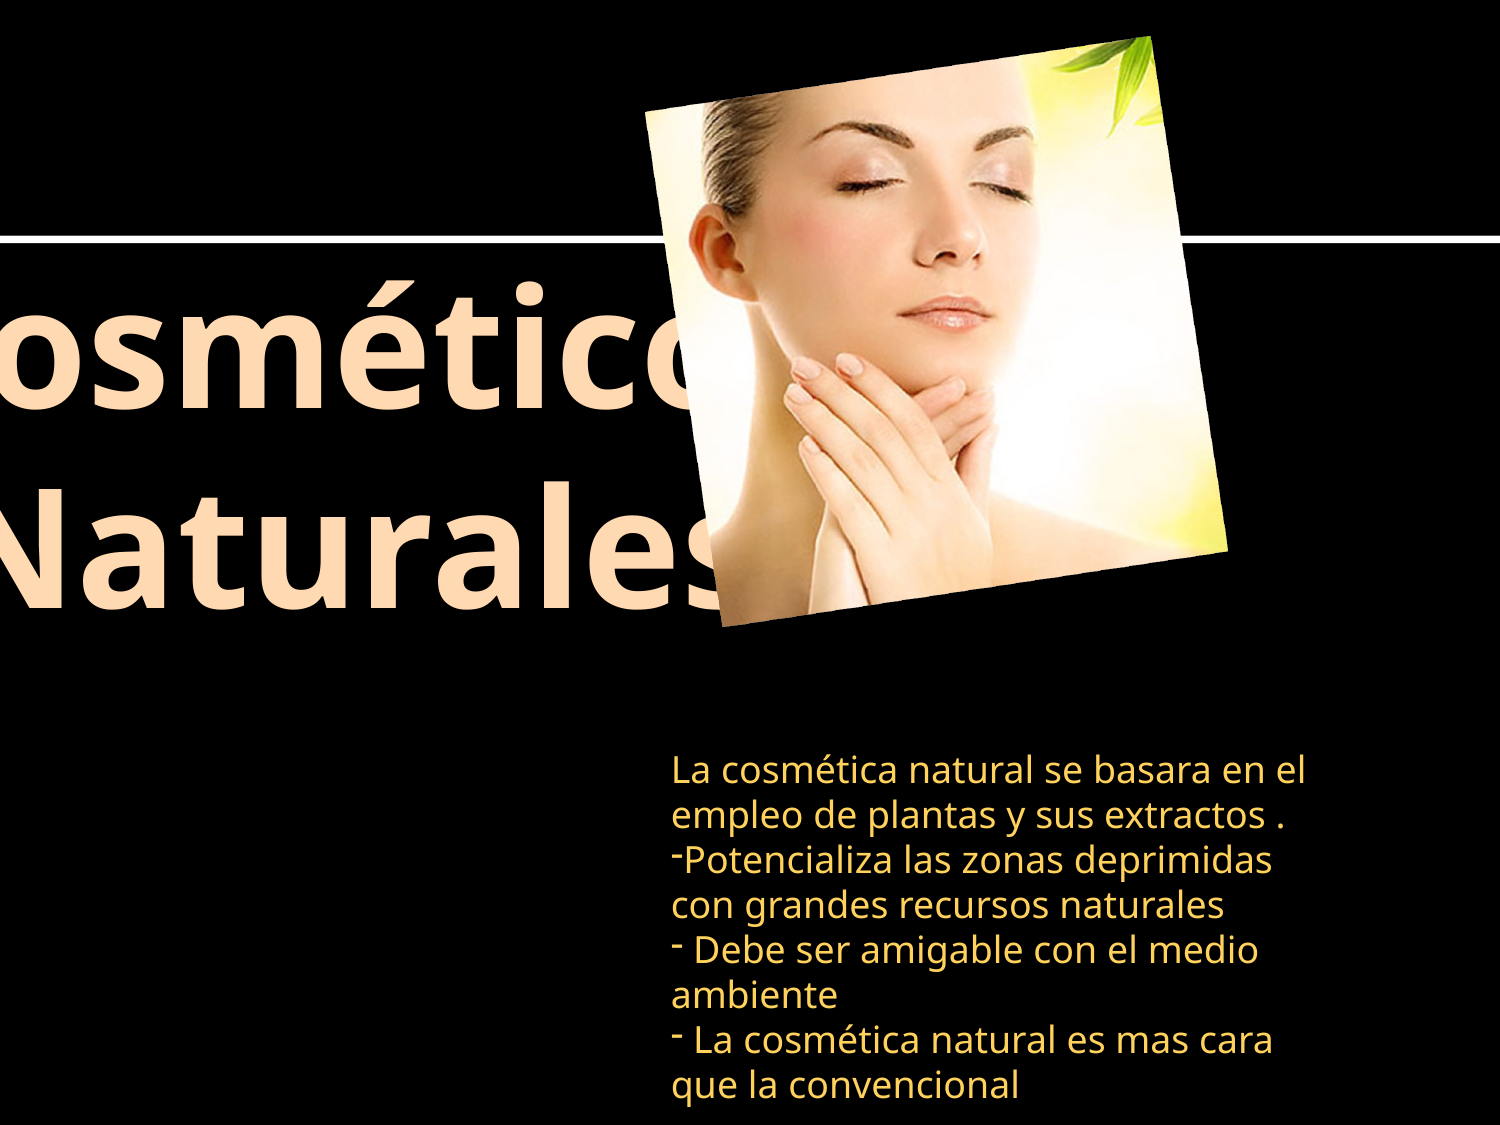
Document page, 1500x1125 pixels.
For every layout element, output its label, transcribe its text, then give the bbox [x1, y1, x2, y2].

picture [646, 36, 1228, 626]
text_box La cosmética natural se basara en el empleo de plantas y sus extractos . Potencializa las zonas deprimidas con grandes recursos naturales Debe ser amigable con el medio ambiente La cosmética natural es mas cara que la convencional [656, 738, 1360, 1113]
text_box Cosméticos Naturales [0, 234, 929, 650]
